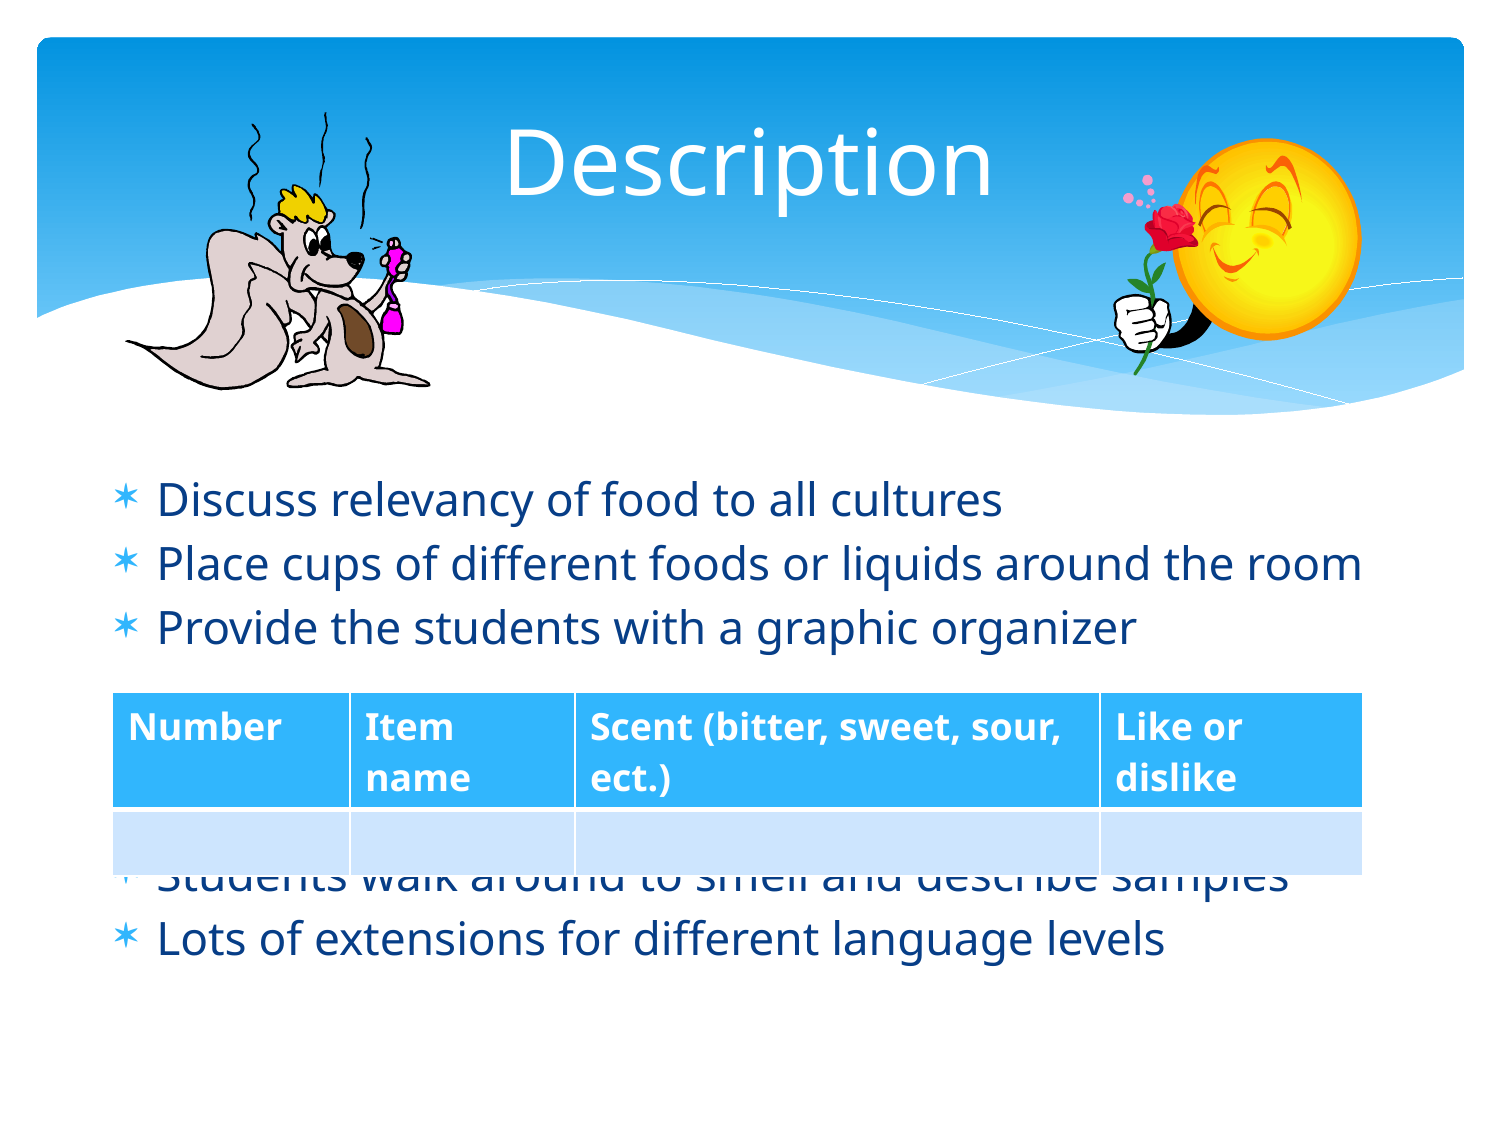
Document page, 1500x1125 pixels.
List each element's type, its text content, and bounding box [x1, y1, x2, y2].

table_cell [1101, 812, 1362, 875]
table_header Like or dislike [1101, 693, 1362, 807]
table_header Number [113, 693, 349, 807]
picture [124, 112, 432, 391]
title Description [75, 55, 1425, 261]
table_header Item name [351, 693, 574, 807]
list Discuss relevancy of food to all cultures Place cups of different foods or liquids around the room Provide the students with a graphic organizer Students walk around to smell and describe samples Lots of extensions for different language levels [99, 462, 1388, 1025]
picture [1112, 137, 1363, 377]
table_header Scent (bitter, sweet, sour, ect.) [576, 693, 1099, 807]
table_cell [351, 812, 574, 875]
table_cell [576, 812, 1099, 875]
table_cell [113, 812, 349, 875]
